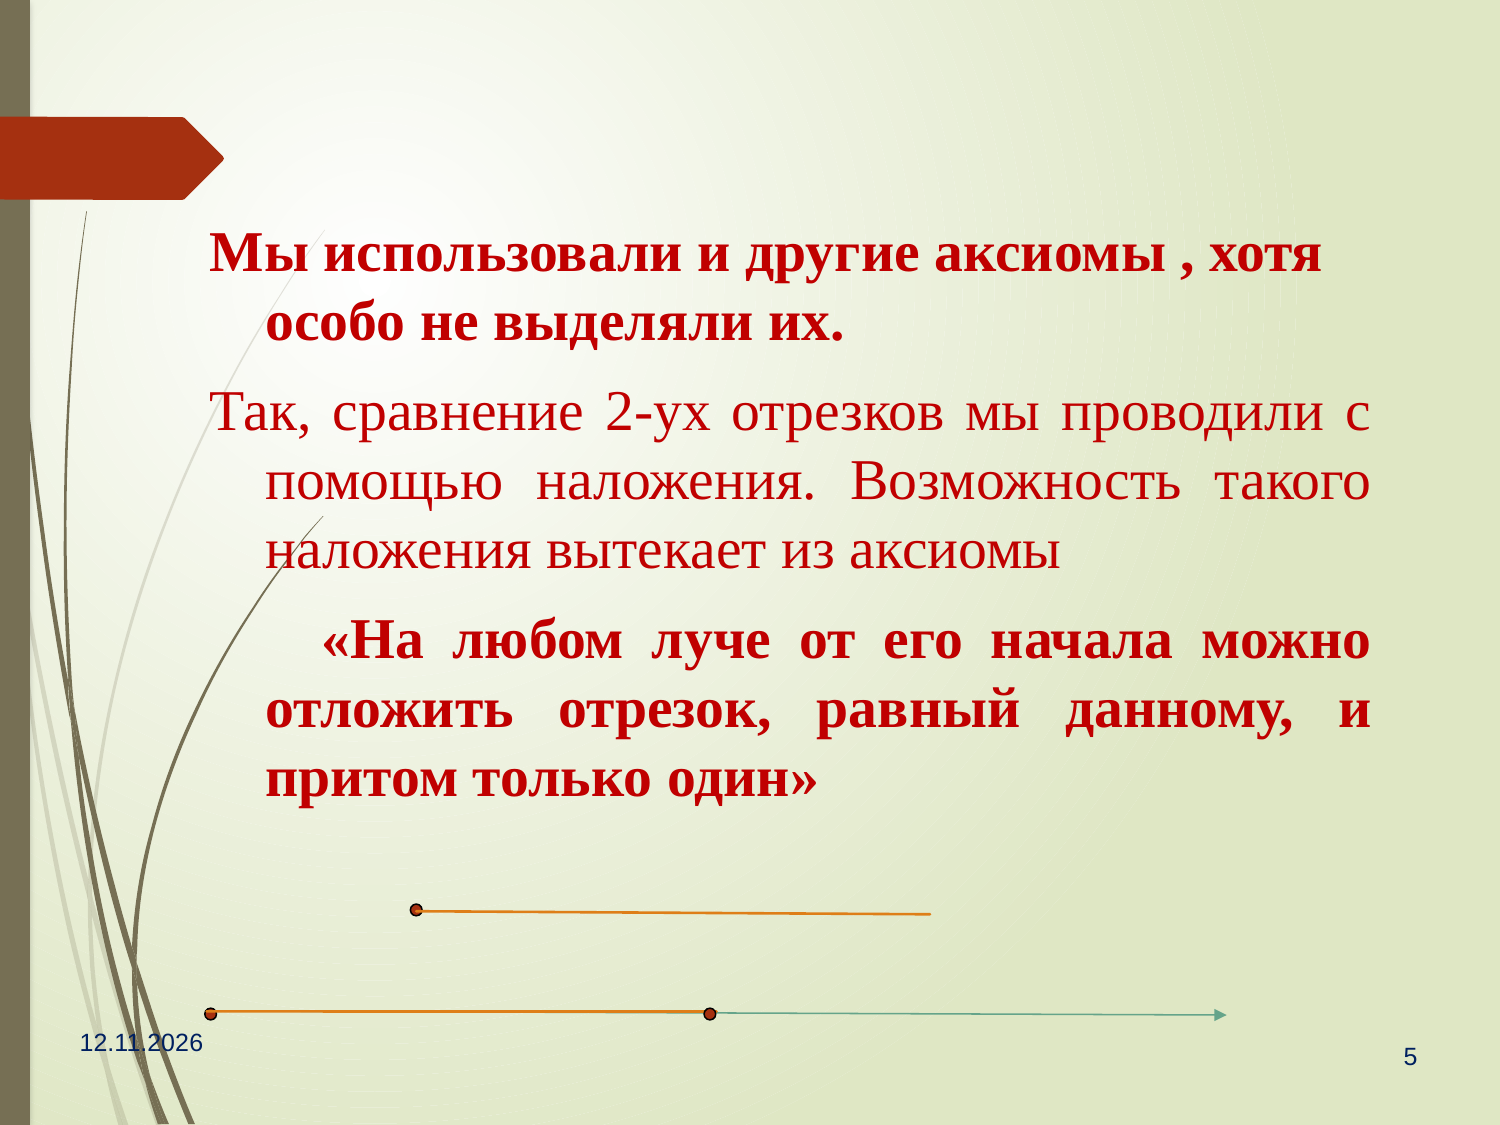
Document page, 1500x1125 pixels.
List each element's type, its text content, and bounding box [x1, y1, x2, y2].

list Мы использовали и другие аксиомы , хотя особо не выделяли их. Так, сравнение 2-ух отрезков мы проводили с помощью наложения. Возможность такого наложения вытекает из аксиомы «На любом луче от его начала можно отложить отрезок, равный данному, и притом только один» [194, 206, 1388, 821]
text_box [704, 1008, 716, 1020]
text_box 19.01.2023 [64, 1011, 266, 1072]
text_box [410, 904, 422, 916]
text_box [414, 909, 932, 916]
text_box [716, 1008, 1227, 1022]
text_box 5 [1312, 1024, 1433, 1085]
